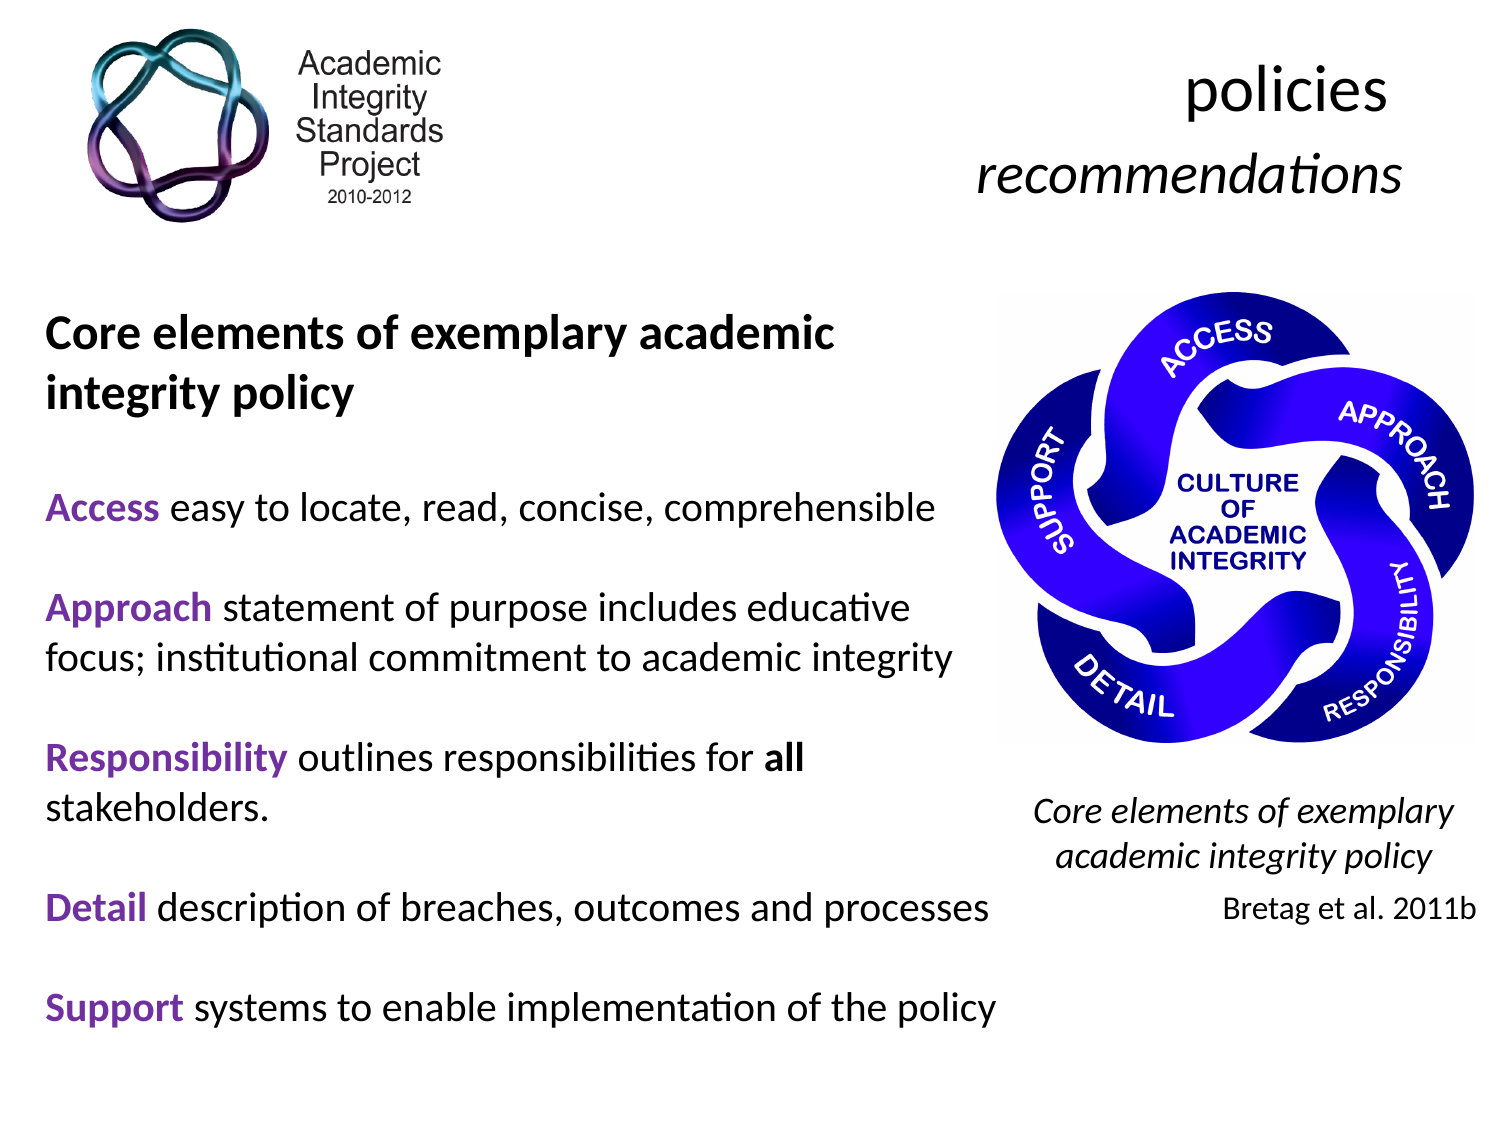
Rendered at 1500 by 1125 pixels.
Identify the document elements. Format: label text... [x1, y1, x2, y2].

picture [995, 292, 1474, 743]
text_box policies recommendations [493, 37, 1418, 213]
picture [30, 0, 488, 235]
text_box Core elements of exemplary academic integrity policy Access easy to locate, read, concise, comprehensible Approach statement of purpose includes educative focus; institutional commitment to academic integrity Responsibility outlines responsibilities for all stakeholders. Detail description of breaches, outcomes and processes Support systems to enable implementation of the policy [30, 292, 1014, 1038]
text_box Core elements of exemplary academic integrity policy Bretag et al. 2011b [969, 778, 1500, 990]
